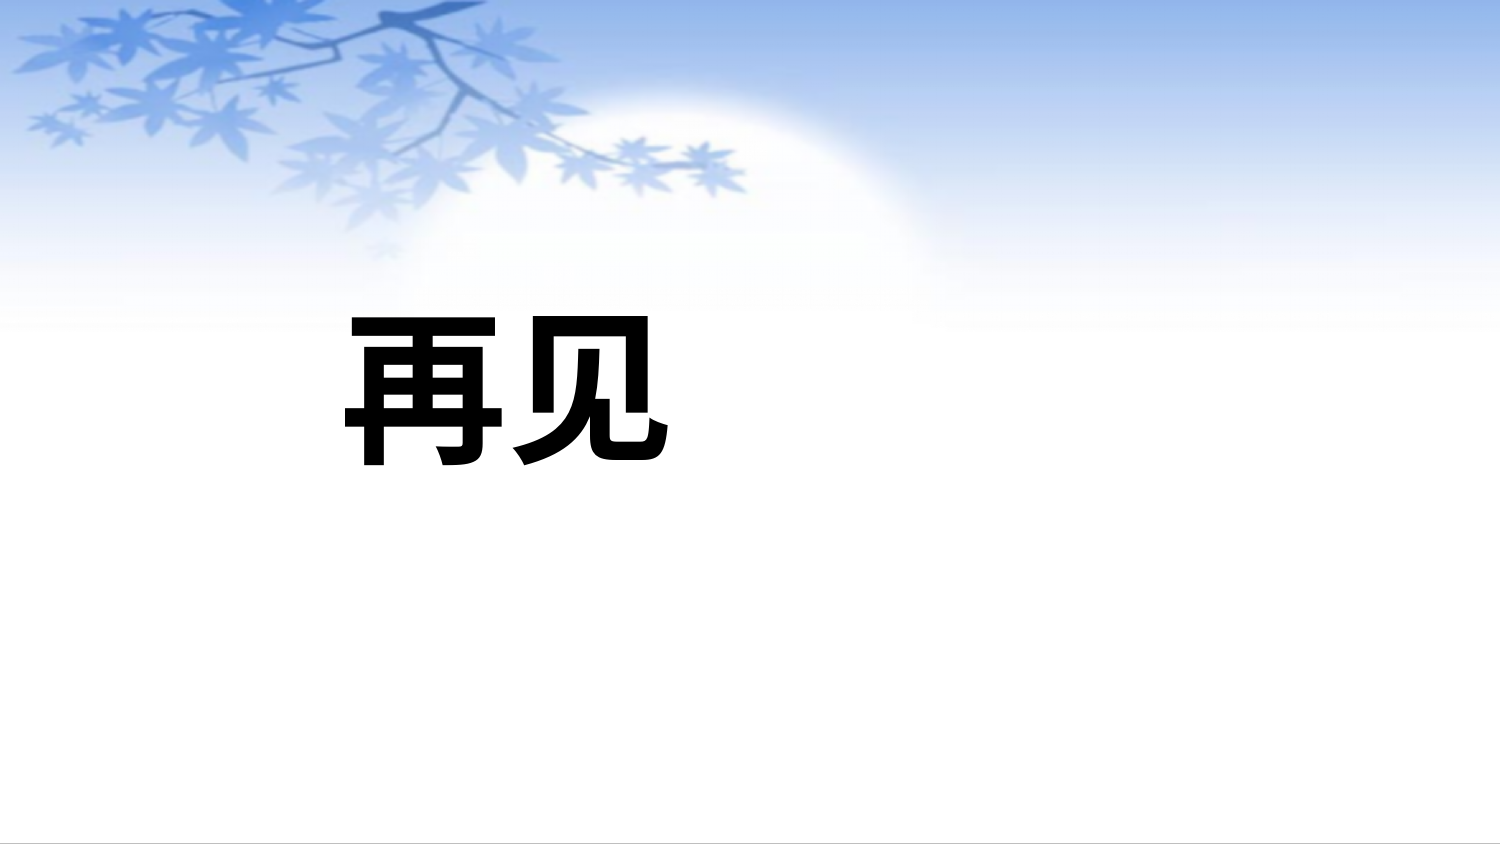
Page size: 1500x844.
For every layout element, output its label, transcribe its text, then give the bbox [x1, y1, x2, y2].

picture [0, 0, 1500, 844]
title 再见 [88, 303, 926, 464]
